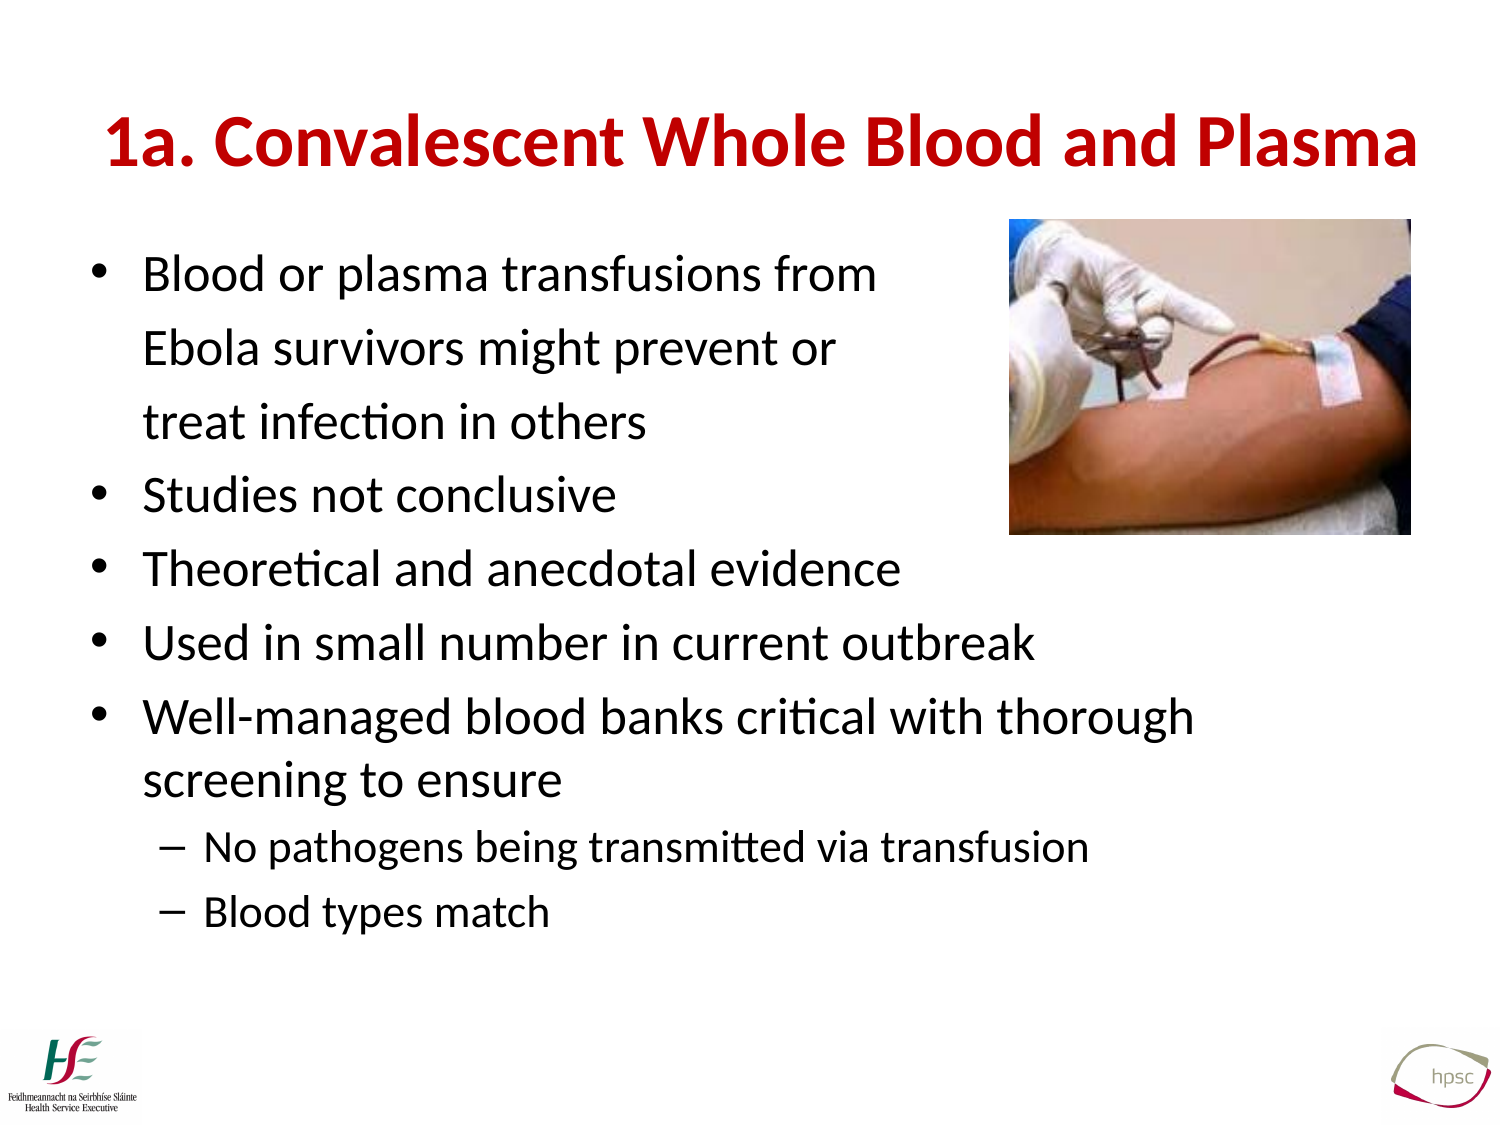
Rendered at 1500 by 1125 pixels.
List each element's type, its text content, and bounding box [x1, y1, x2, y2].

picture [1009, 219, 1411, 535]
picture [1381, 1026, 1500, 1125]
title 1a. Convalescent Whole Blood and Plasma [64, 42, 1459, 231]
list Blood or plasma transfusions from Ebola survivors might prevent or treat infection in others Studies not conclusive Theoretical and anecdotal evidence Used in small number in current outbreak Well-managed blood banks critical with thorough screening to ensure No pathogens being transmitted via transfusion Blood types match [75, 231, 1425, 946]
picture [0, 1029, 142, 1125]
